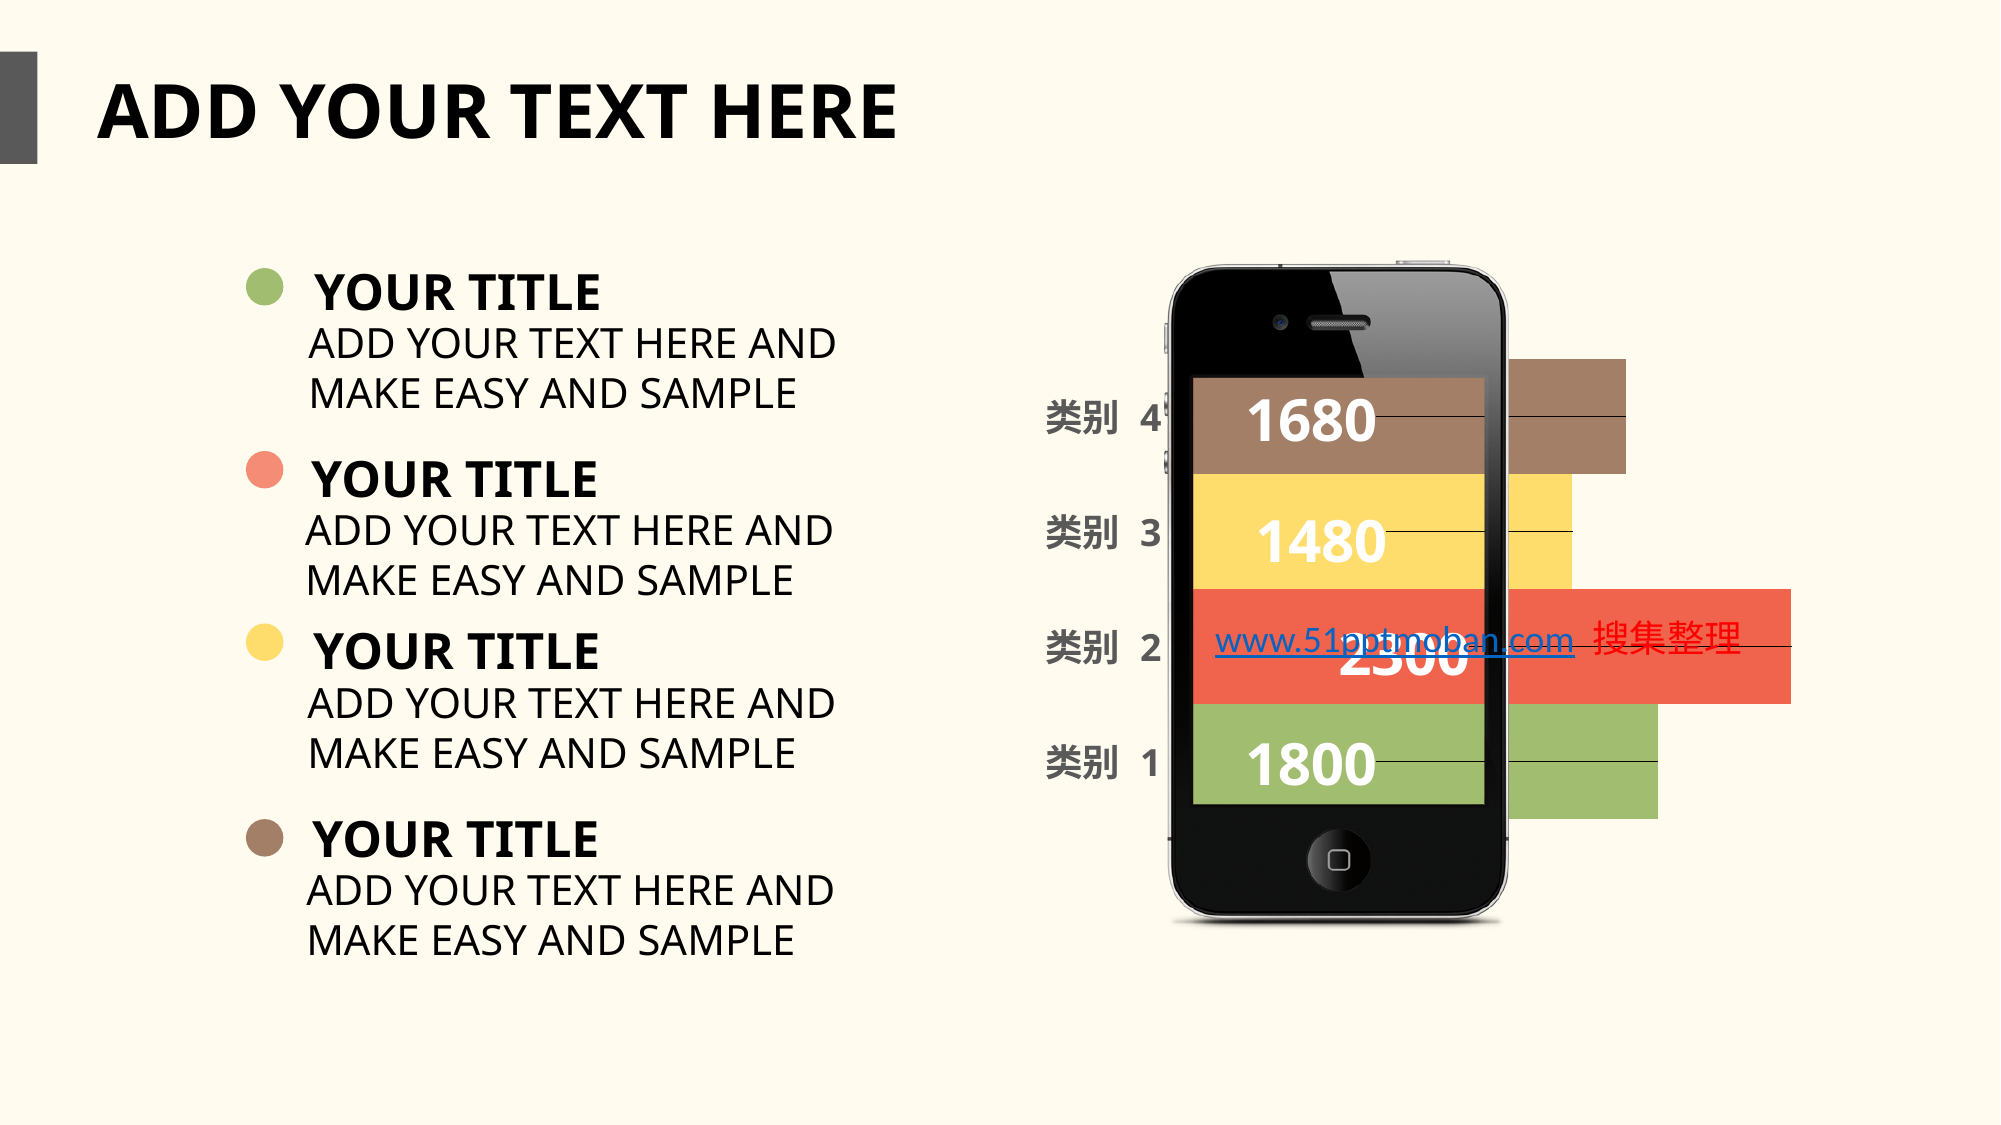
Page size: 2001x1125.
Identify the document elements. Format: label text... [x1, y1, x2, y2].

text_box [244, 449, 285, 490]
chart [1028, 349, 1164, 829]
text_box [293, 253, 907, 426]
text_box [292, 612, 906, 786]
picture [1164, 260, 1509, 931]
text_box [291, 799, 905, 973]
chart [1509, 349, 1862, 829]
text_box [244, 622, 285, 662]
text_box [0, 51, 38, 165]
text_box [244, 266, 285, 307]
text_box ADD YOUR TEXT HERE [82, 55, 915, 161]
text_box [290, 439, 904, 613]
text_box [244, 818, 285, 858]
